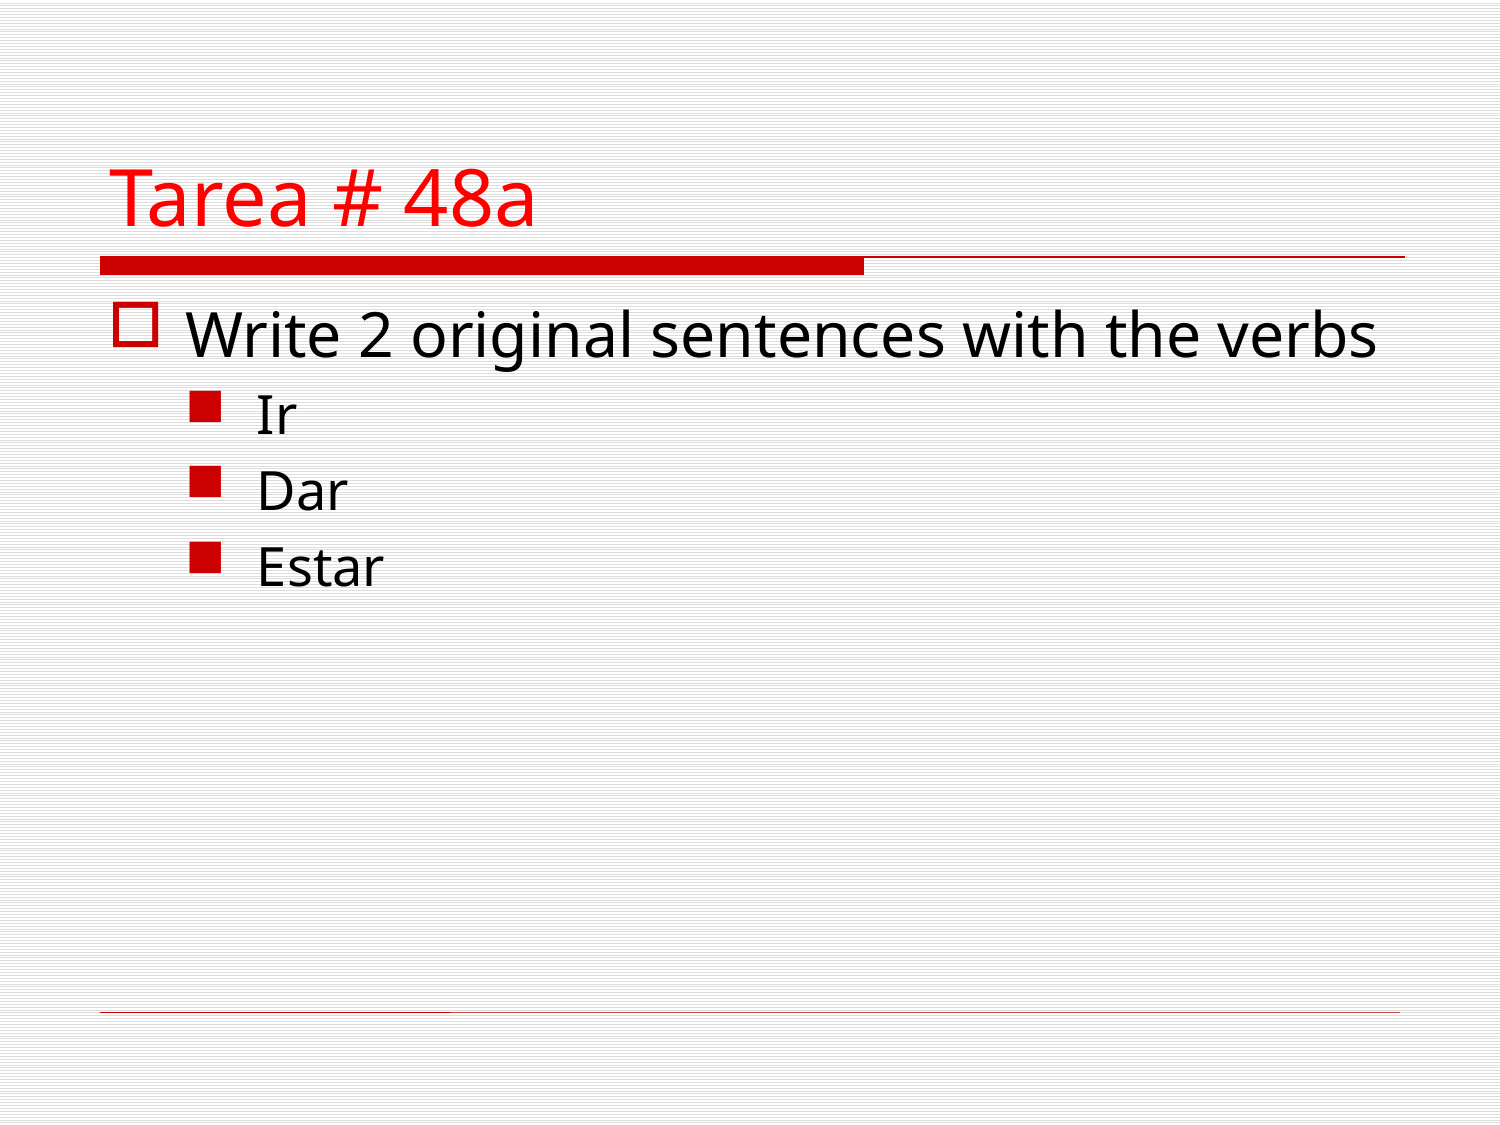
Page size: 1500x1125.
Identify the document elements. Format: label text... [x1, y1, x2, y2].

list Write 2 original sentences with the verbs Ir Dar Estar [92, 287, 1406, 988]
title Tarea # 48a [94, 50, 1407, 250]
